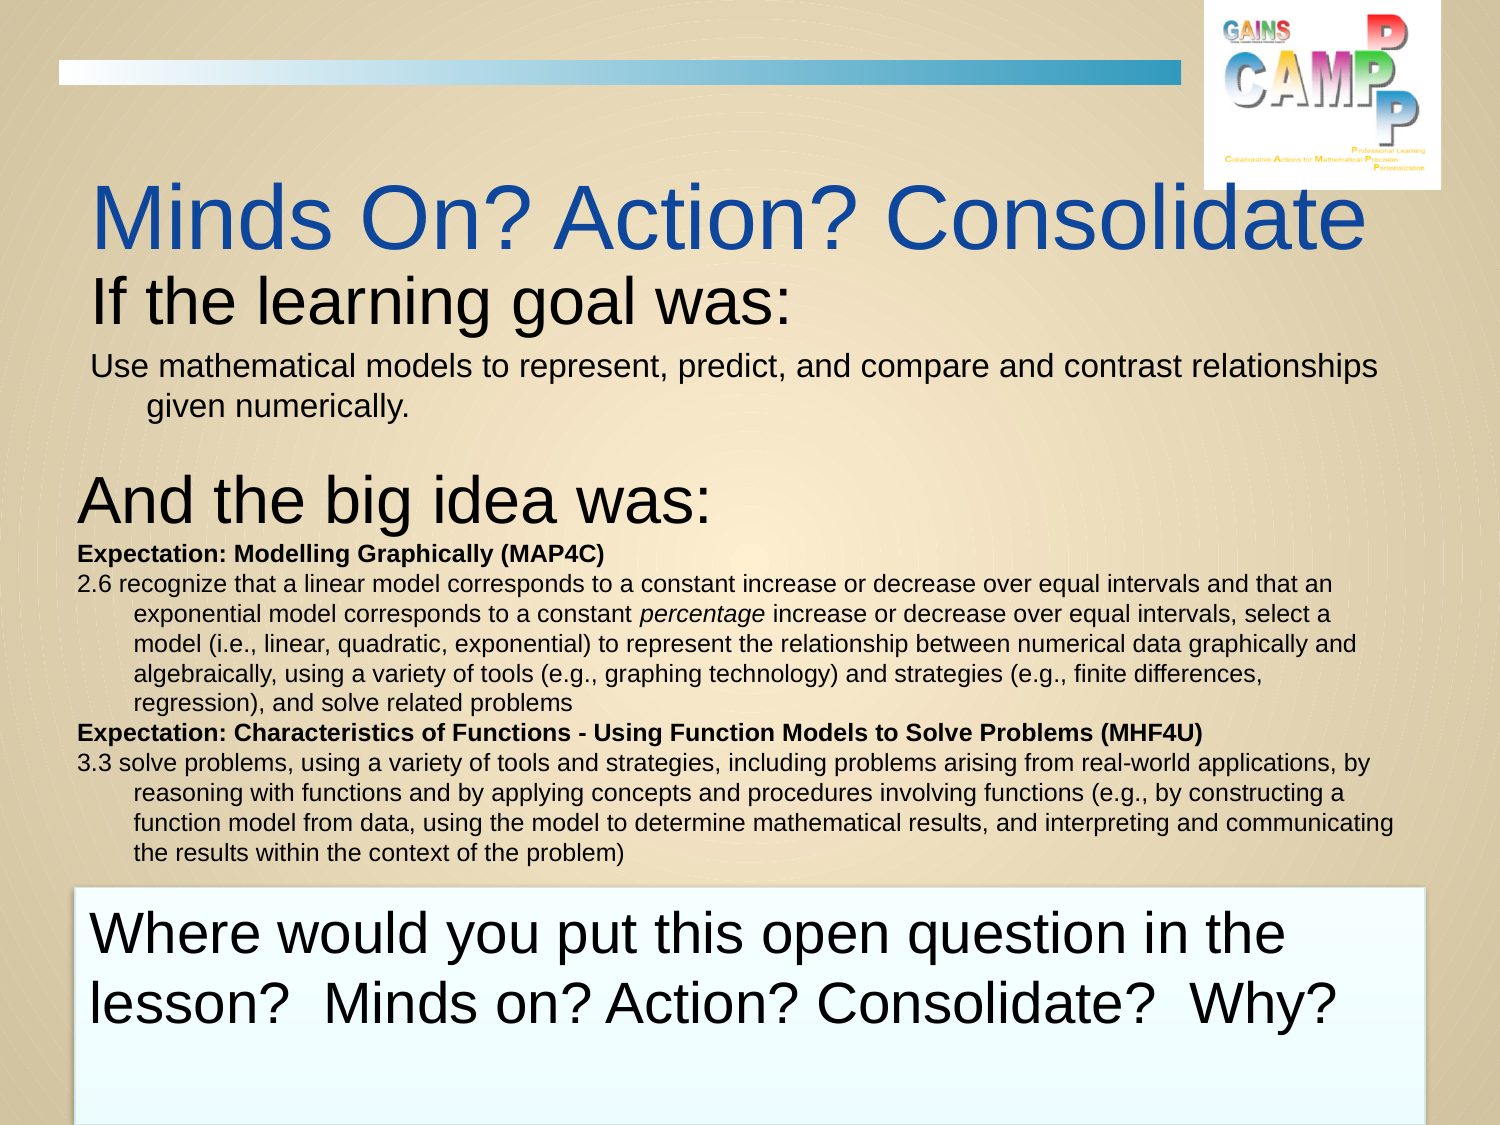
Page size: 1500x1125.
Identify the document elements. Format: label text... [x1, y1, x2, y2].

title Minds On? Action? Consolidate [74, 124, 1426, 249]
picture [1204, 0, 1442, 190]
list If the learning goal was: Use mathematical models to represent, predict, and compare and contrast relationships given numerically. [74, 249, 1426, 488]
text_box Where would you put this open question in the lesson? Minds on? Action? Consolidate? Why? [74, 887, 1426, 1125]
text_box And the big idea was: Expectation: Modelling Graphically (MAP4C) 2.6 recognize that a linear model corresponds to a constant increase or decrease over equal intervals and that an exponential model corresponds to a constant percentage increase or decrease over equal intervals, select a model (i.e., linear, quadratic, exponential) to represent the relationship between numerical data graphically and algebraically, using a variety of tools (e.g., graphing technology) and strategies (e.g., finite differences, regression), and solve related problems Expectation: Characteristics of Functions - Using Function Models to Solve Problems (MHF4U) 3.3 solve problems, using a variety of tools and strategies, including problems arising from real-world applications, by reasoning with functions and by applying concepts and procedures involving functions (e.g., by constructing a function model from data, using the model to determine mathematical results, and interpreting and communicating the results within the context of the problem) [62, 449, 1413, 688]
